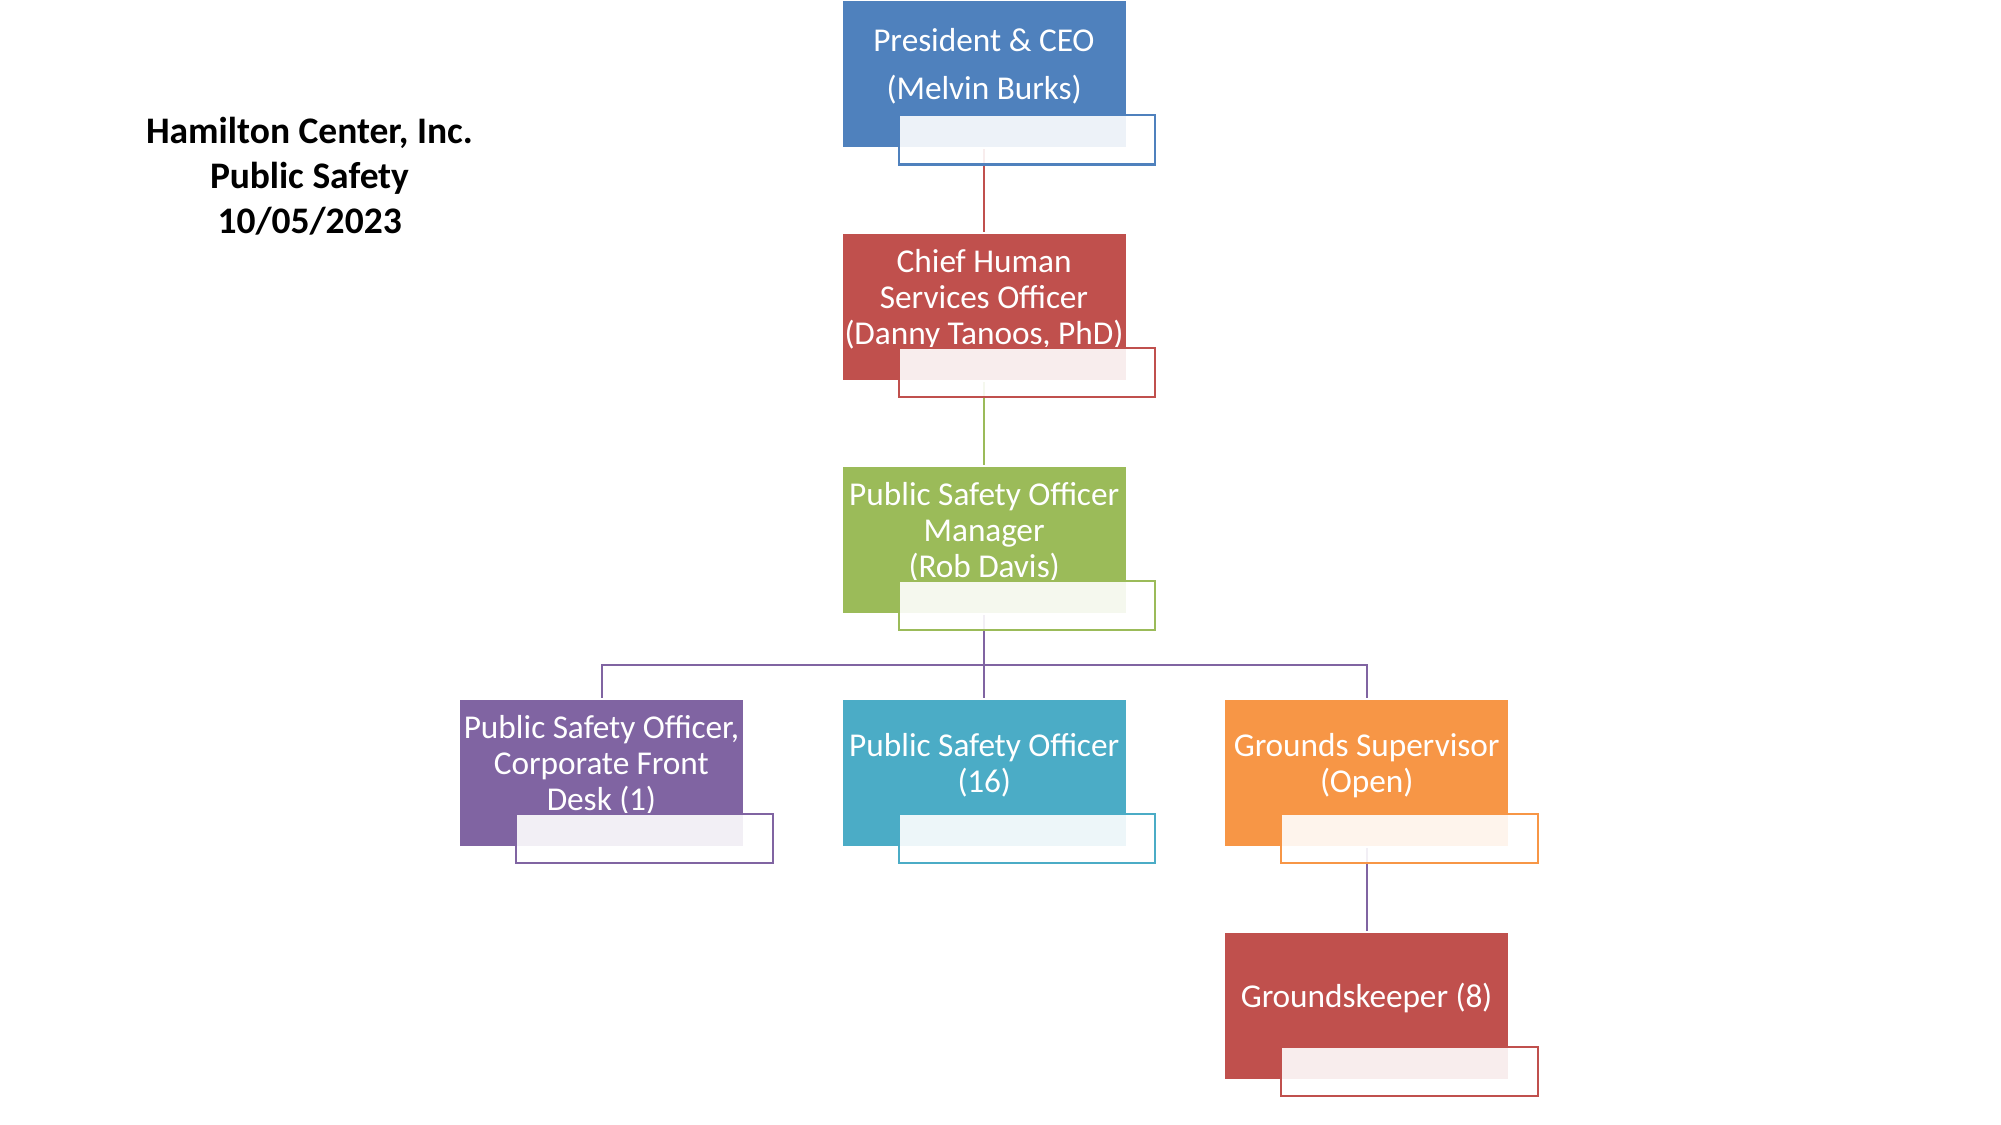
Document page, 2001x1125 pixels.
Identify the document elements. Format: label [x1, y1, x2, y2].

text_box [15, 0, 1982, 1097]
